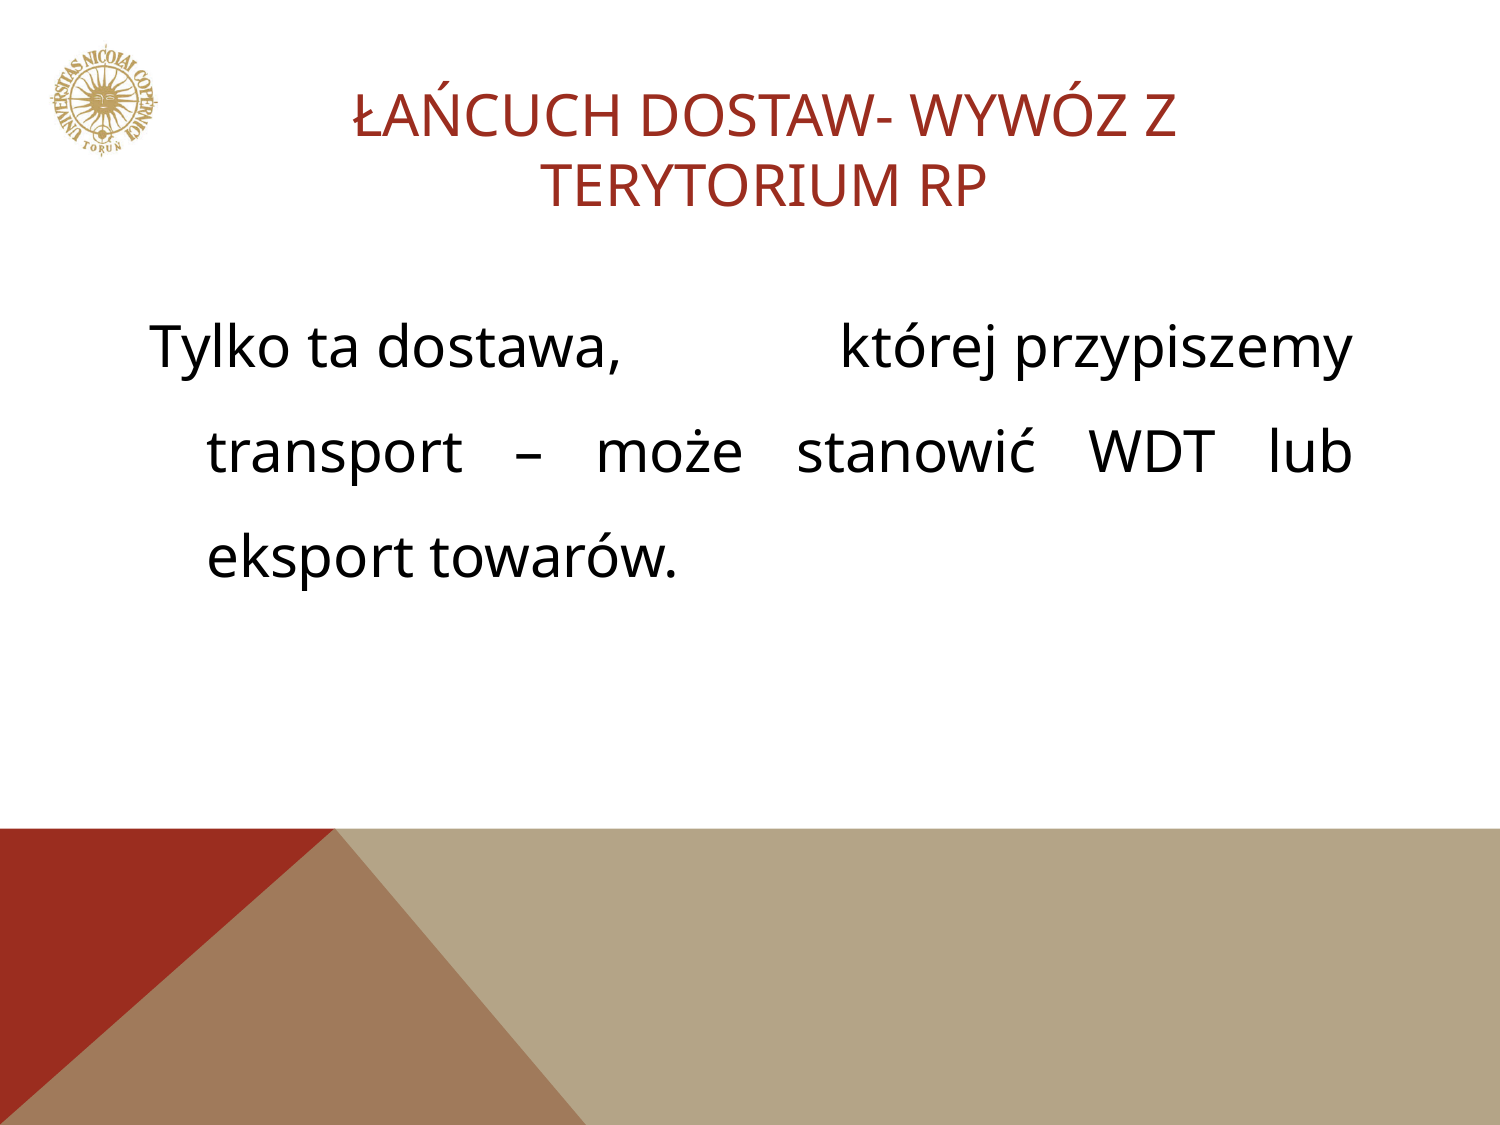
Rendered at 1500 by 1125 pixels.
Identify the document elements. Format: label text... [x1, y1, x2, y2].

picture [29, 35, 176, 166]
title Łańcuch DOSTAW- WYWÓZ Z TERYTORIUM RP [175, 75, 1354, 180]
list Tylko ta dostawa, której przypiszemy transport – może stanowić WDT lub eksport towarów. [134, 180, 1369, 768]
